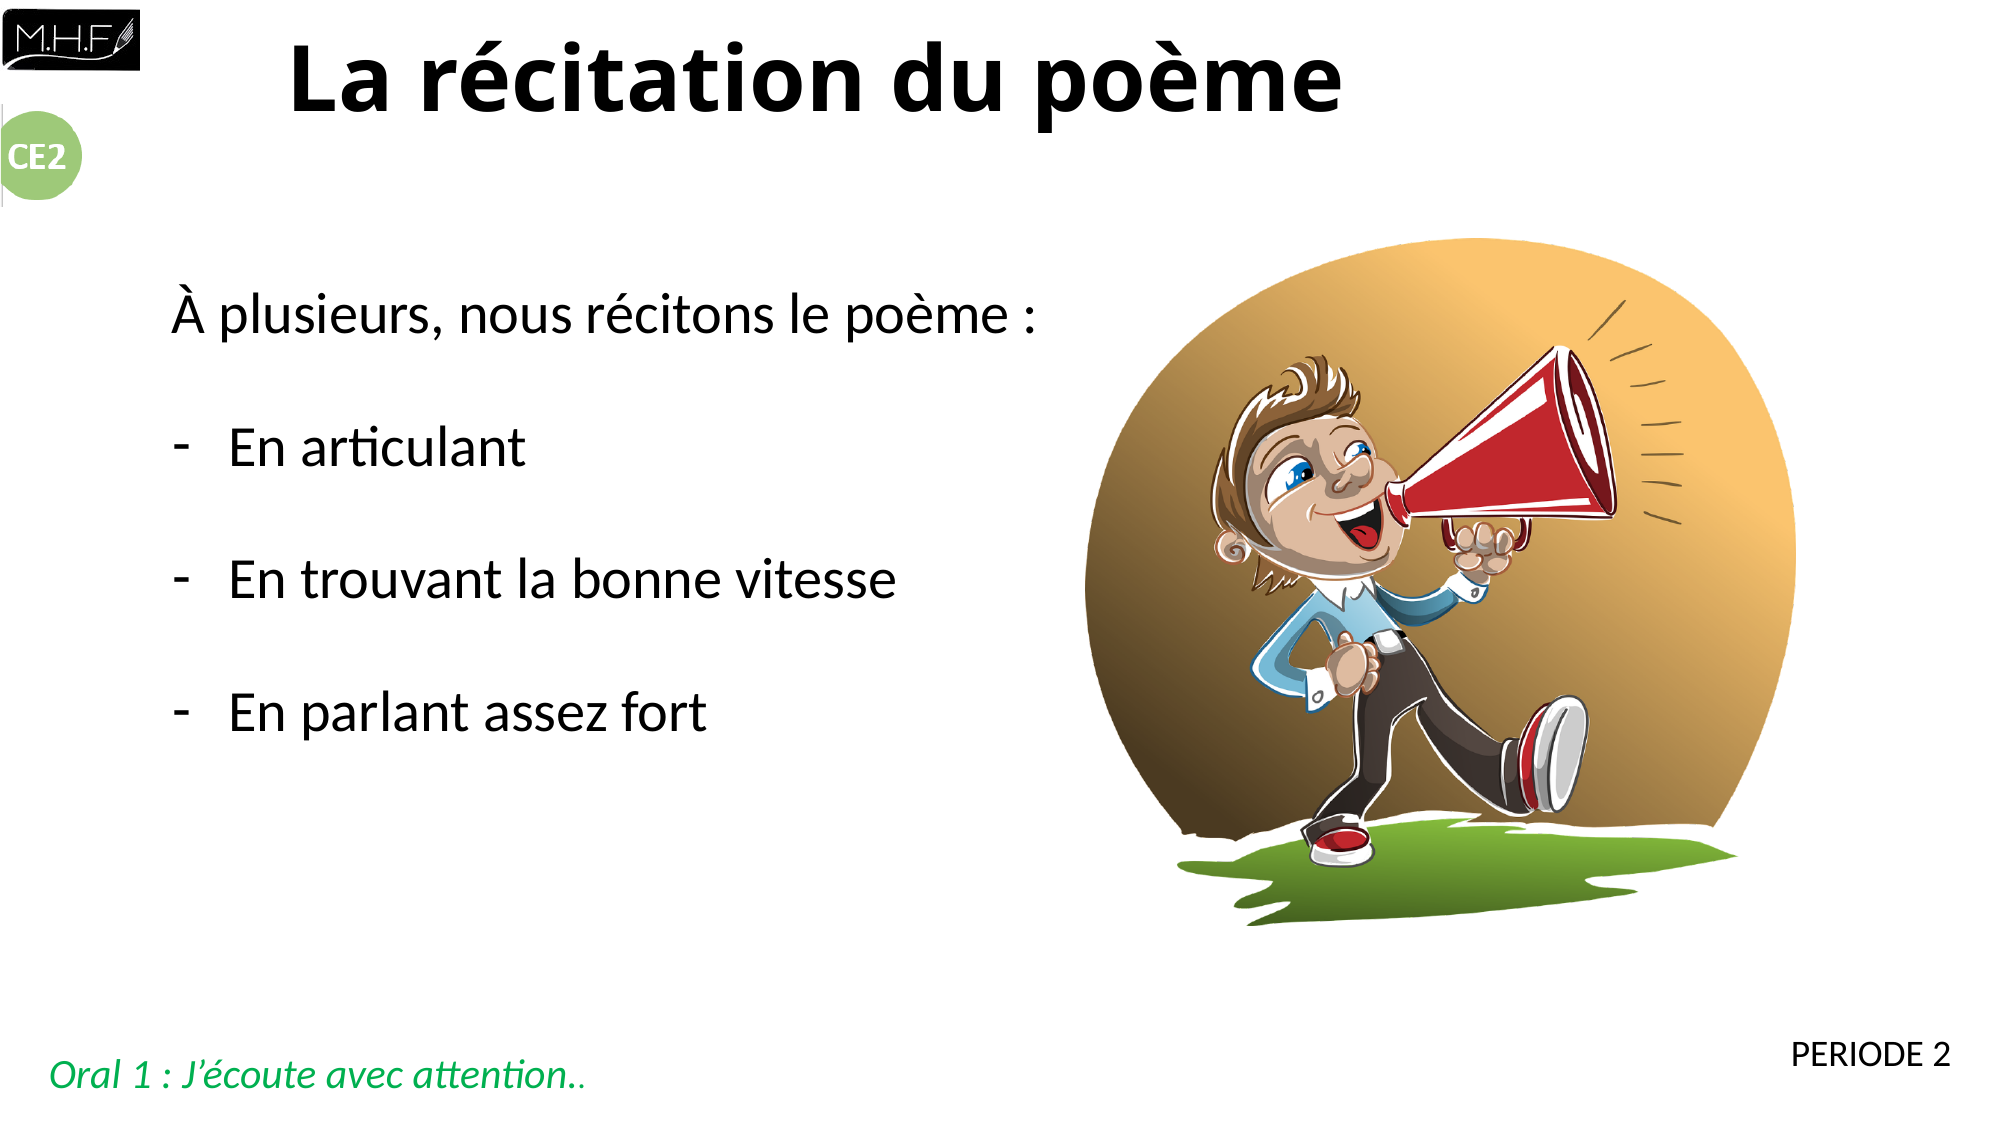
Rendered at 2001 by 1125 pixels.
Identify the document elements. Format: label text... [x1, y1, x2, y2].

list À plusieurs, nous récitons le poème : En articulant En trouvant la bonne vitesse En parlant assez fort [156, 225, 1882, 940]
picture [0, 7, 140, 74]
picture [0, 104, 88, 207]
title La récitation du poème [271, 7, 1818, 156]
text_box Oral 1 : J’écoute avec attention.. [33, 1011, 839, 1125]
picture [1085, 238, 1796, 926]
text_box PERIODE 2 [1362, 1021, 1967, 1082]
